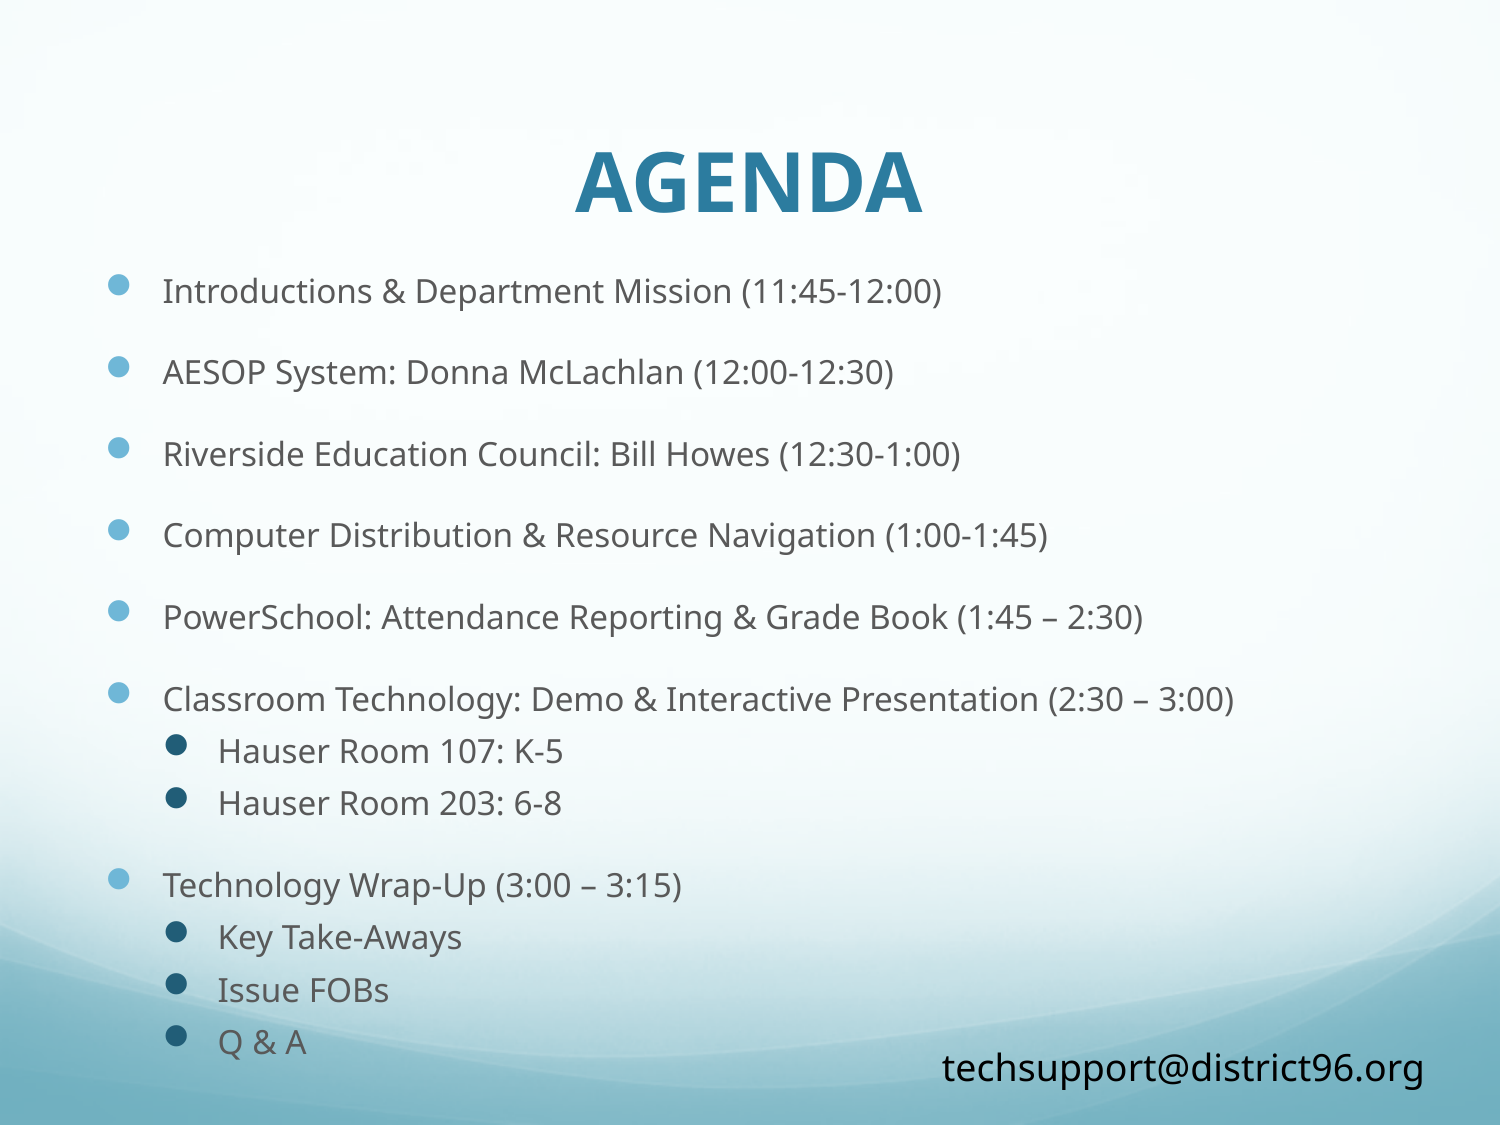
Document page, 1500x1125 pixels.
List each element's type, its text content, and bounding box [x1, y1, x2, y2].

title Agenda [90, 17, 1410, 237]
list Introductions & Department Mission (11:45-12:00) AESOP System: Donna McLachlan (12:00-12:30) Riverside Education Council: Bill Howes (12:30-1:00) Computer Distribution & Resource Navigation (1:00-1:45) PowerSchool: Attendance Reporting & Grade Book (1:45 – 2:30) Classroom Technology: Demo & Interactive Presentation (2:30 – 3:00) Hauser Room 107: K-5 Hauser Room 203: 6-8 Technology Wrap-Up (3:00 – 3:15) Key Take-Aways Issue FOBs Q & A [90, 262, 1410, 1091]
text_box techsupport@district96.org [927, 1036, 1452, 1097]
